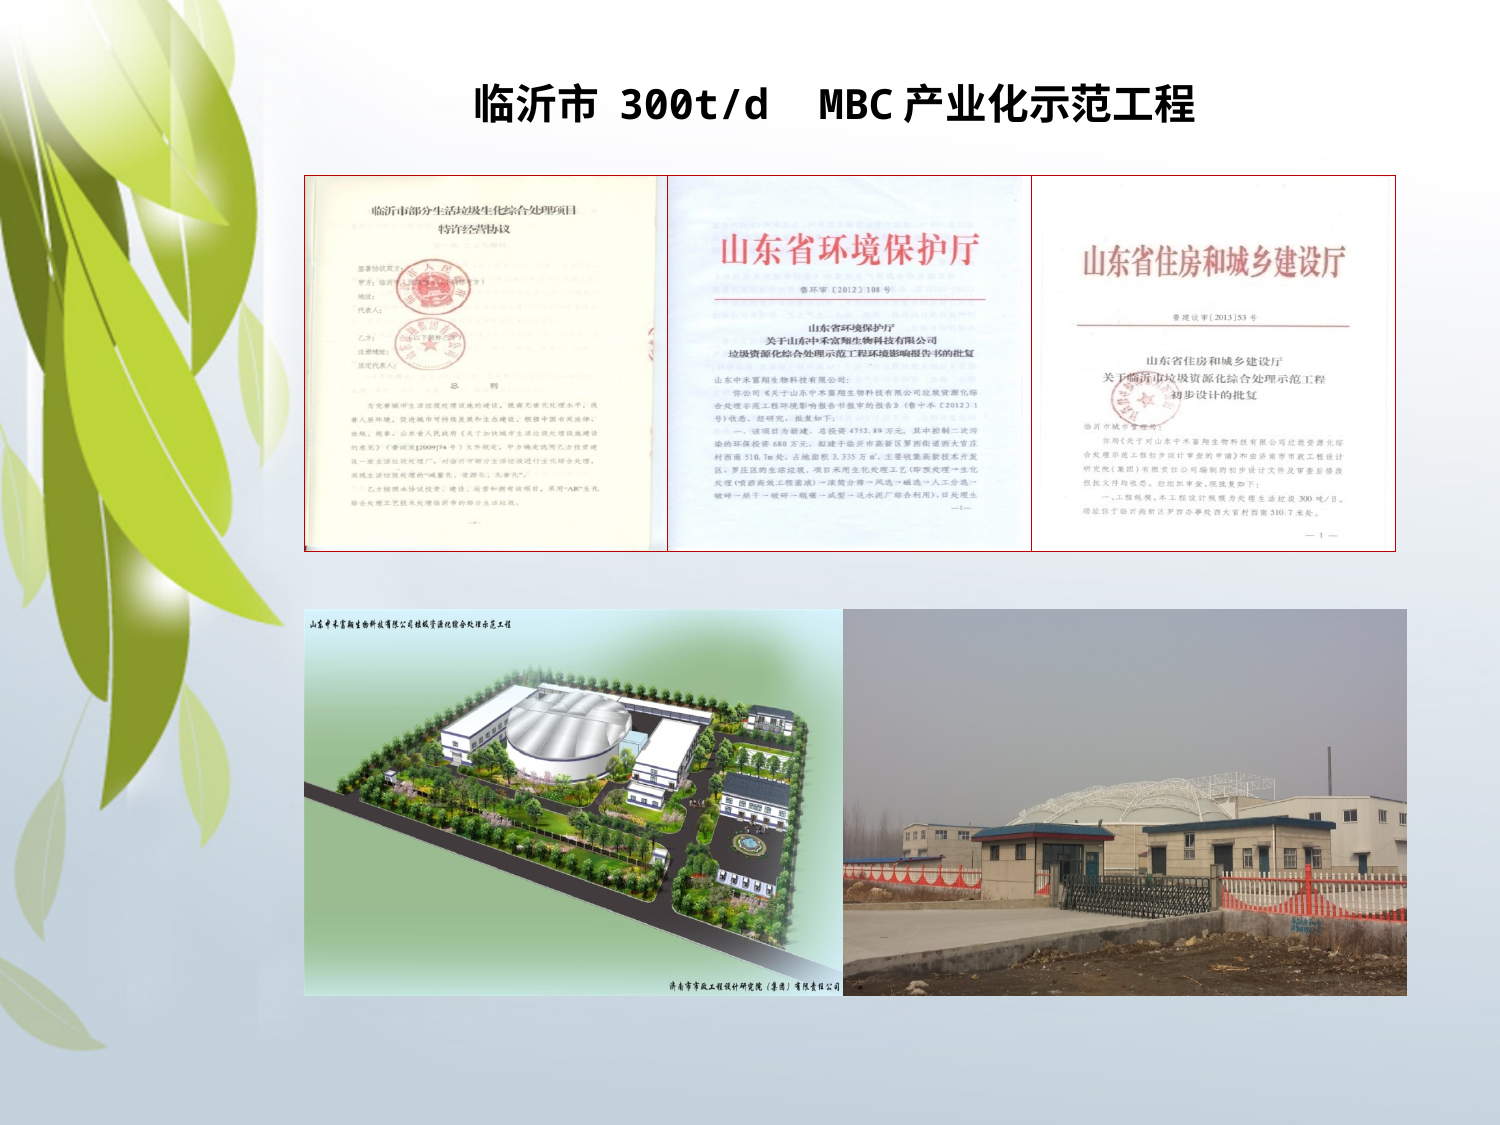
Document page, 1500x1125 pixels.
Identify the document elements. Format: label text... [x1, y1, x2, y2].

text_box 临沂市 300t/d MBC产业化示范工程 [459, 70, 1211, 136]
picture [0, 0, 1500, 1125]
